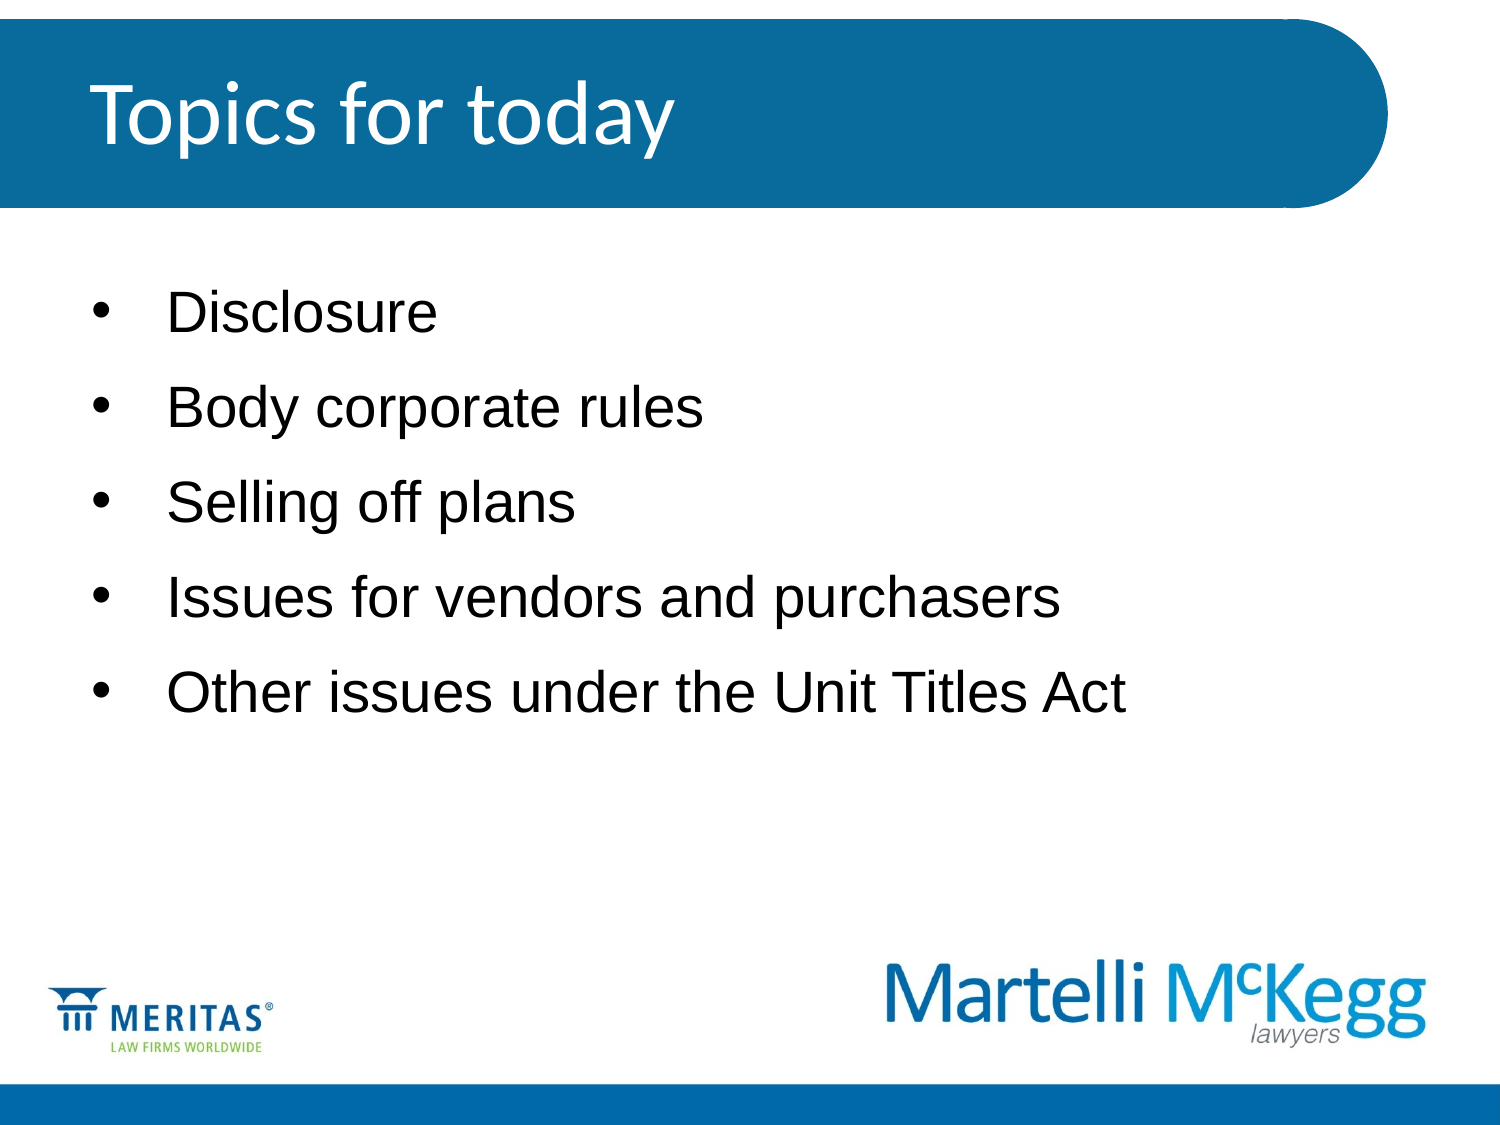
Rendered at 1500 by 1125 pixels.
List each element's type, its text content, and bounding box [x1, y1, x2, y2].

picture [0, 0, 1500, 1125]
title Topics for today [75, 45, 1425, 233]
text_box Disclosure Body corporate rules Selling off plans Issues for vendors and purchasers Other issues under the Unit Titles Act [76, 267, 1306, 732]
